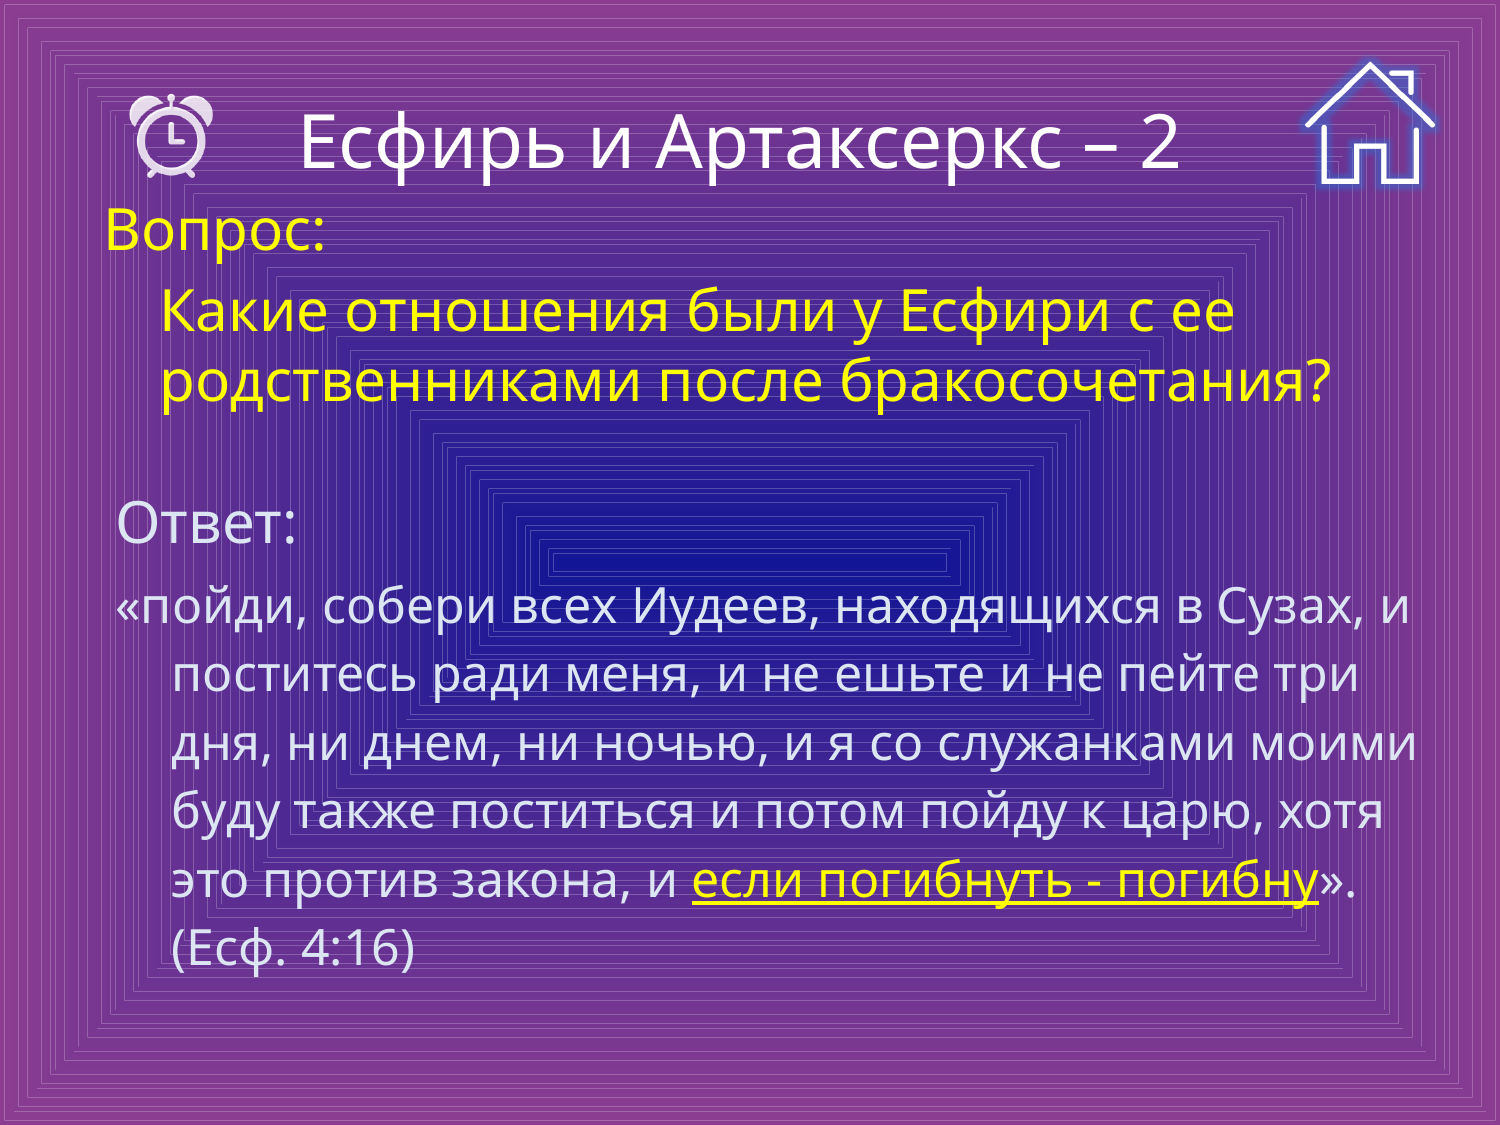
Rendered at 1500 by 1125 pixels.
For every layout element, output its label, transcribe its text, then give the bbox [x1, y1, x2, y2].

picture [1304, 54, 1435, 184]
picture [123, 89, 219, 185]
list Ответ: «пойди, собери всех Иудеев, находящихся в Сузах, и поститесь ради меня, и не ешьте и не пейте три дня, ни днем, ни ночью, и я со служанками моими буду также поститься и потом пойду к царю, хотя это против закона, и если погибнуть - погибну». (Есф. 4:16) [100, 468, 1437, 1047]
title Есфирь и Артаксеркс – 2 [75, 45, 1425, 233]
list Вопрос: Какие отношения были у Есфири с ее родственниками после бракосочетания? [88, 184, 1437, 433]
